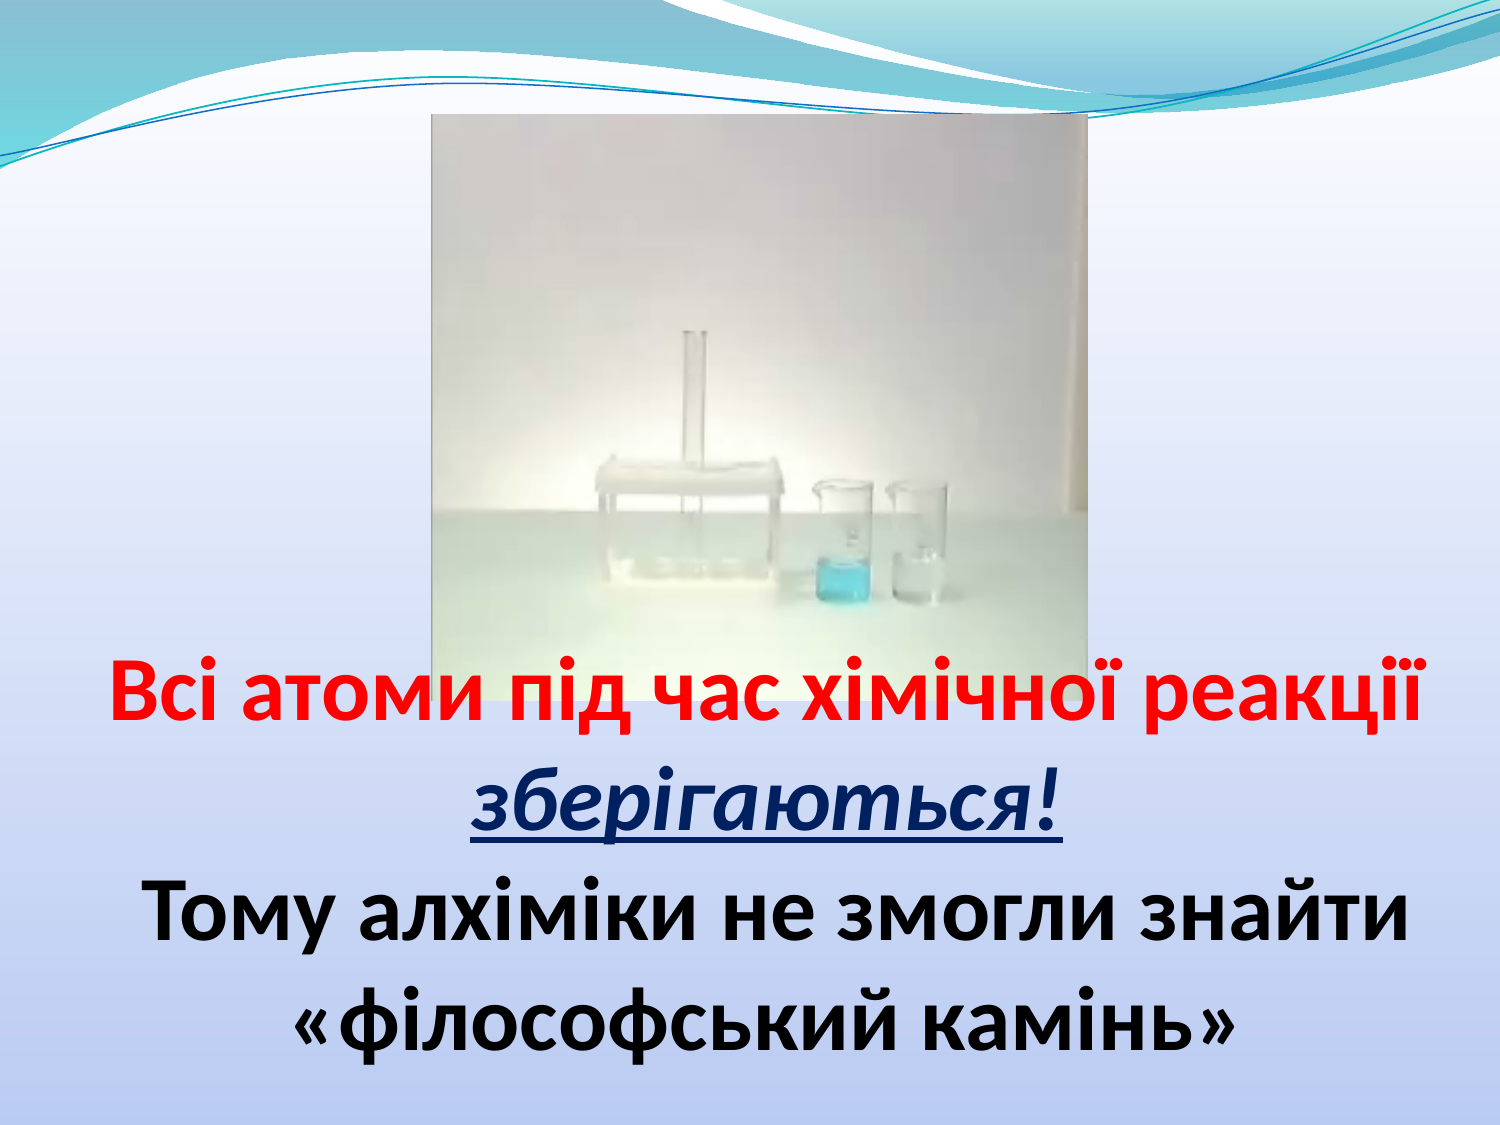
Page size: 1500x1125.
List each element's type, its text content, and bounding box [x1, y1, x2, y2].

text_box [433, 116, 1088, 700]
title Всі атоми під час хімічної реакції зберігаються! Тому алхіміки не змогли знайти «філософський камінь» [0, 834, 1459, 1070]
